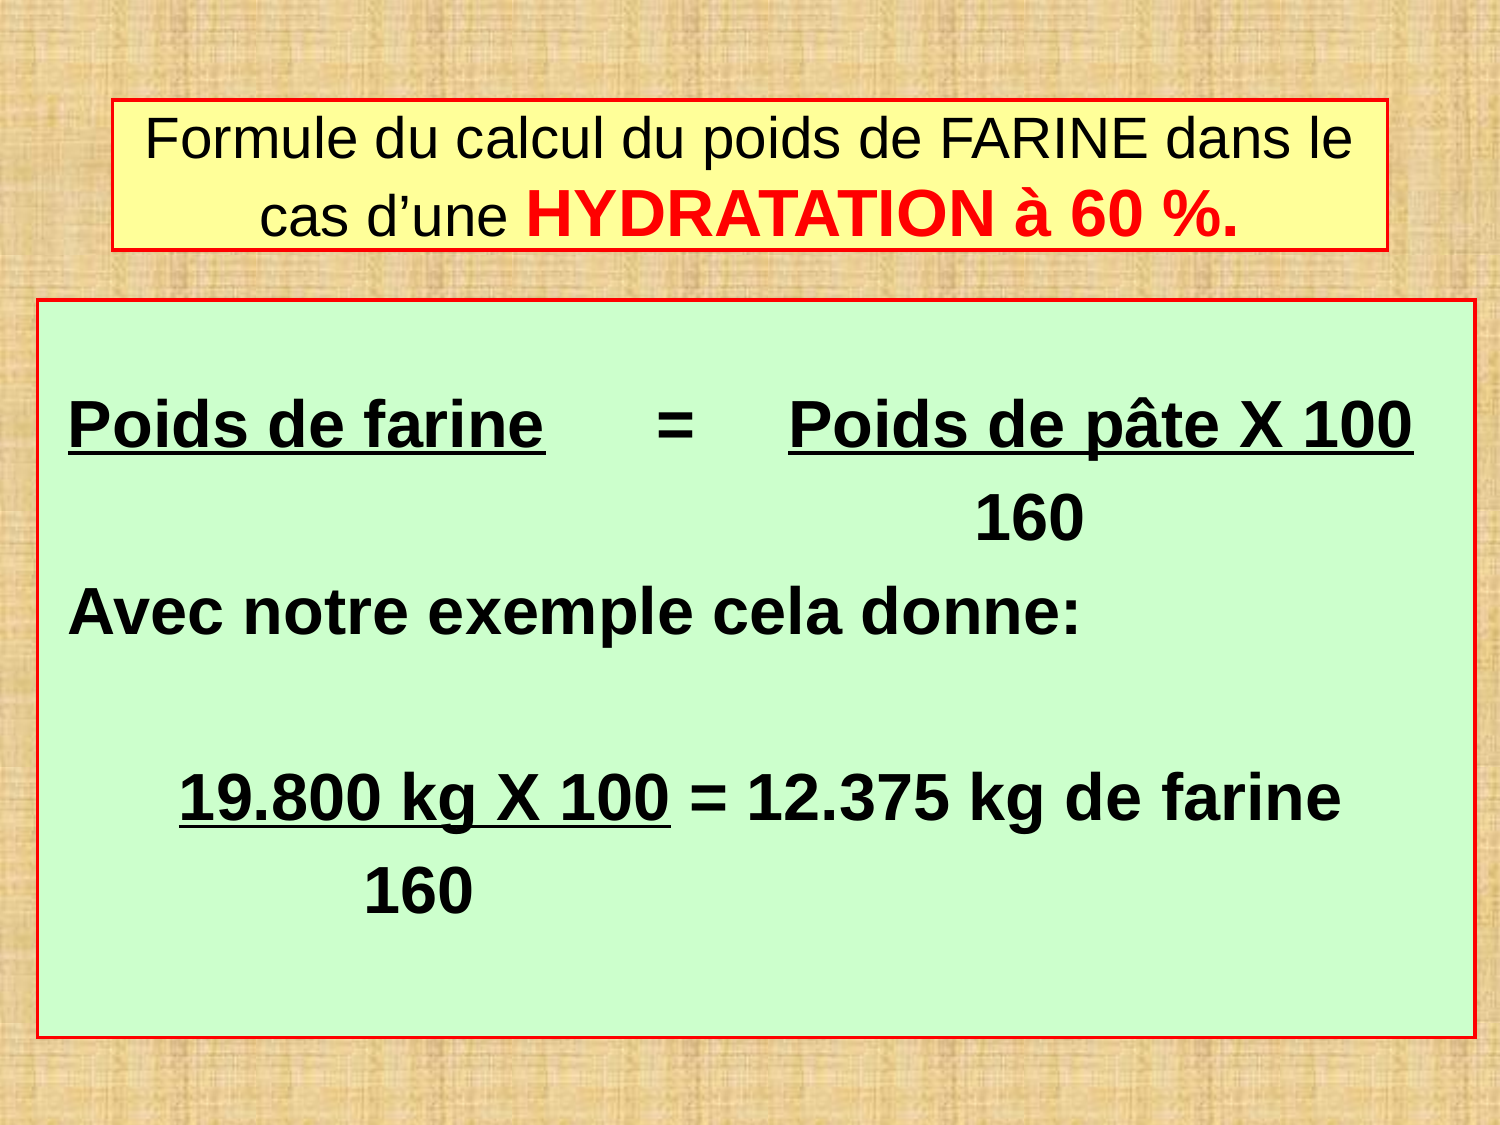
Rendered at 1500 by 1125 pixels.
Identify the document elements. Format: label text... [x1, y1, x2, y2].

list Poids de farine = Poids de pâte X 100 160 Avec notre exemple cela donne: 19.800 kg X 100 = 12.375 kg de farine 160 [37, 299, 1475, 1038]
picture [0, 0, 1500, 1125]
title Formule du calcul du poids de FARINE dans le cas d’une HYDRATATION à 60 %. [112, 99, 1388, 250]
